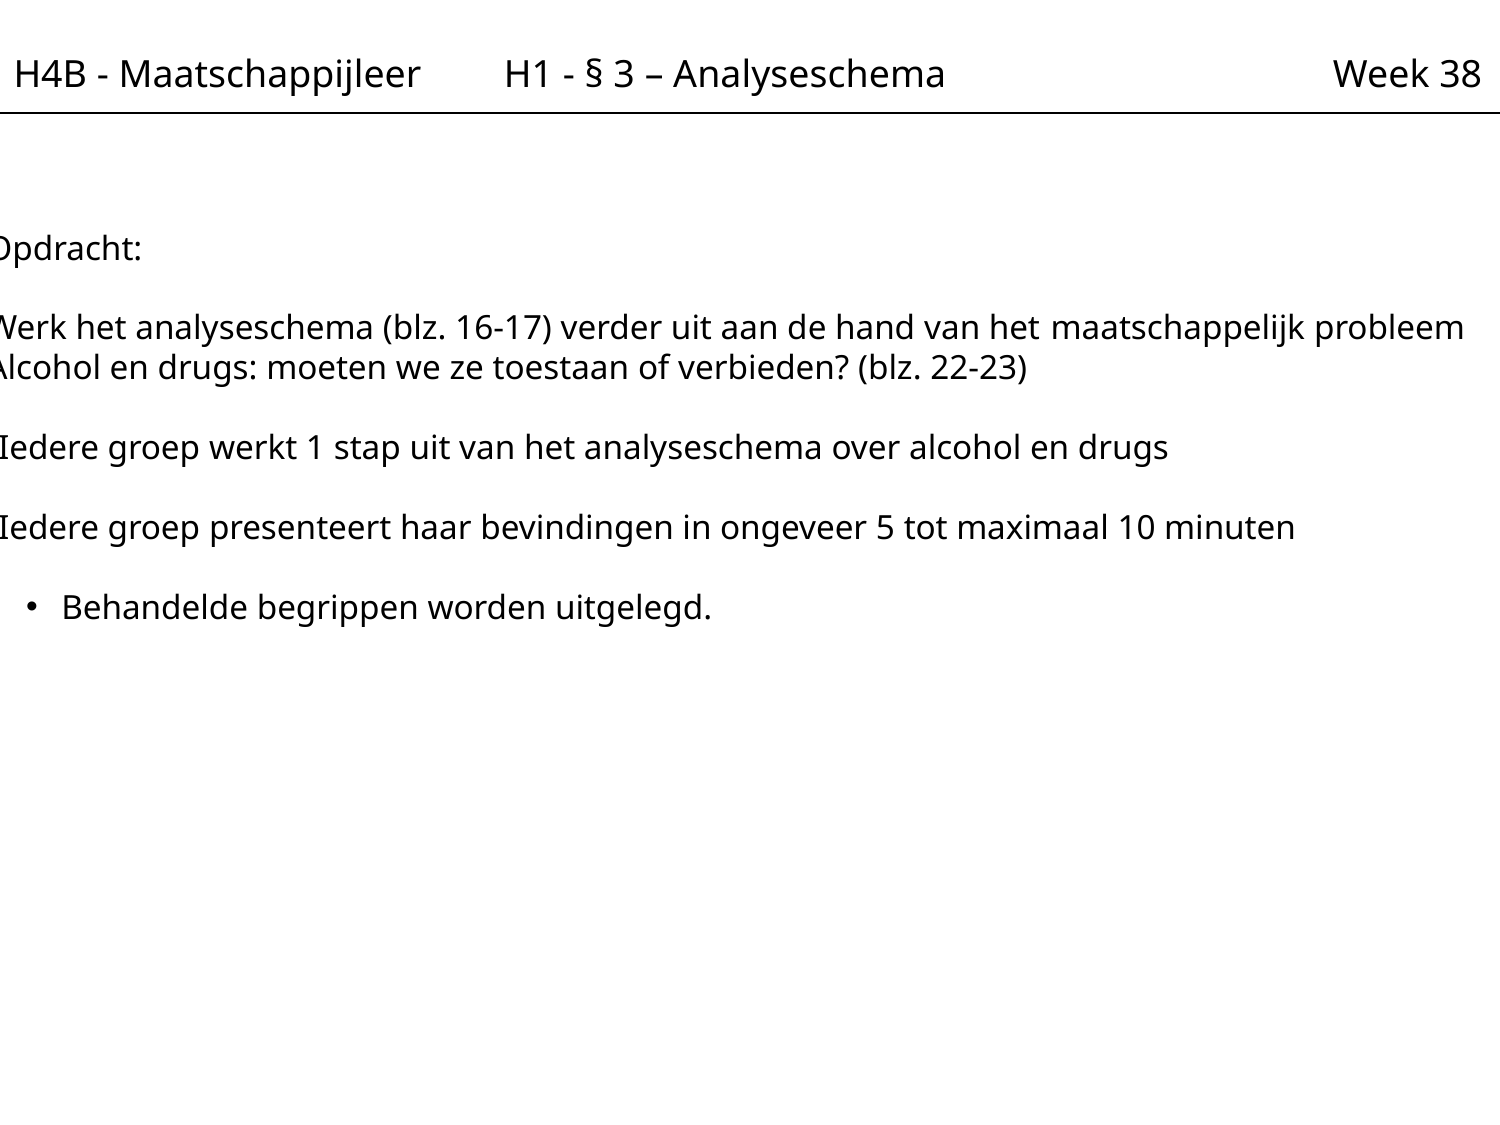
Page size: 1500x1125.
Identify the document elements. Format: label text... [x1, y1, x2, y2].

text_box Opdracht: Werk het analyseschema (blz. 16-17) verder uit aan de hand van het maatschappelijk probleem Alcohol en drugs: moeten we ze toestaan of verbieden? (blz. 22-23) Iedere groep werkt 1 stap uit van het analyseschema over alcohol en drugs Iedere groep presenteert haar bevindingen in ongeveer 5 tot maximaal 10 minuten Behandelde begrippen worden uitgelegd. [0, 219, 1480, 714]
text_box H4B - Maatschappijleer [0, 42, 437, 102]
text_box Week 38 [1318, 42, 1498, 102]
text_box H1 - § 3 – Analyseschema [489, 43, 962, 103]
